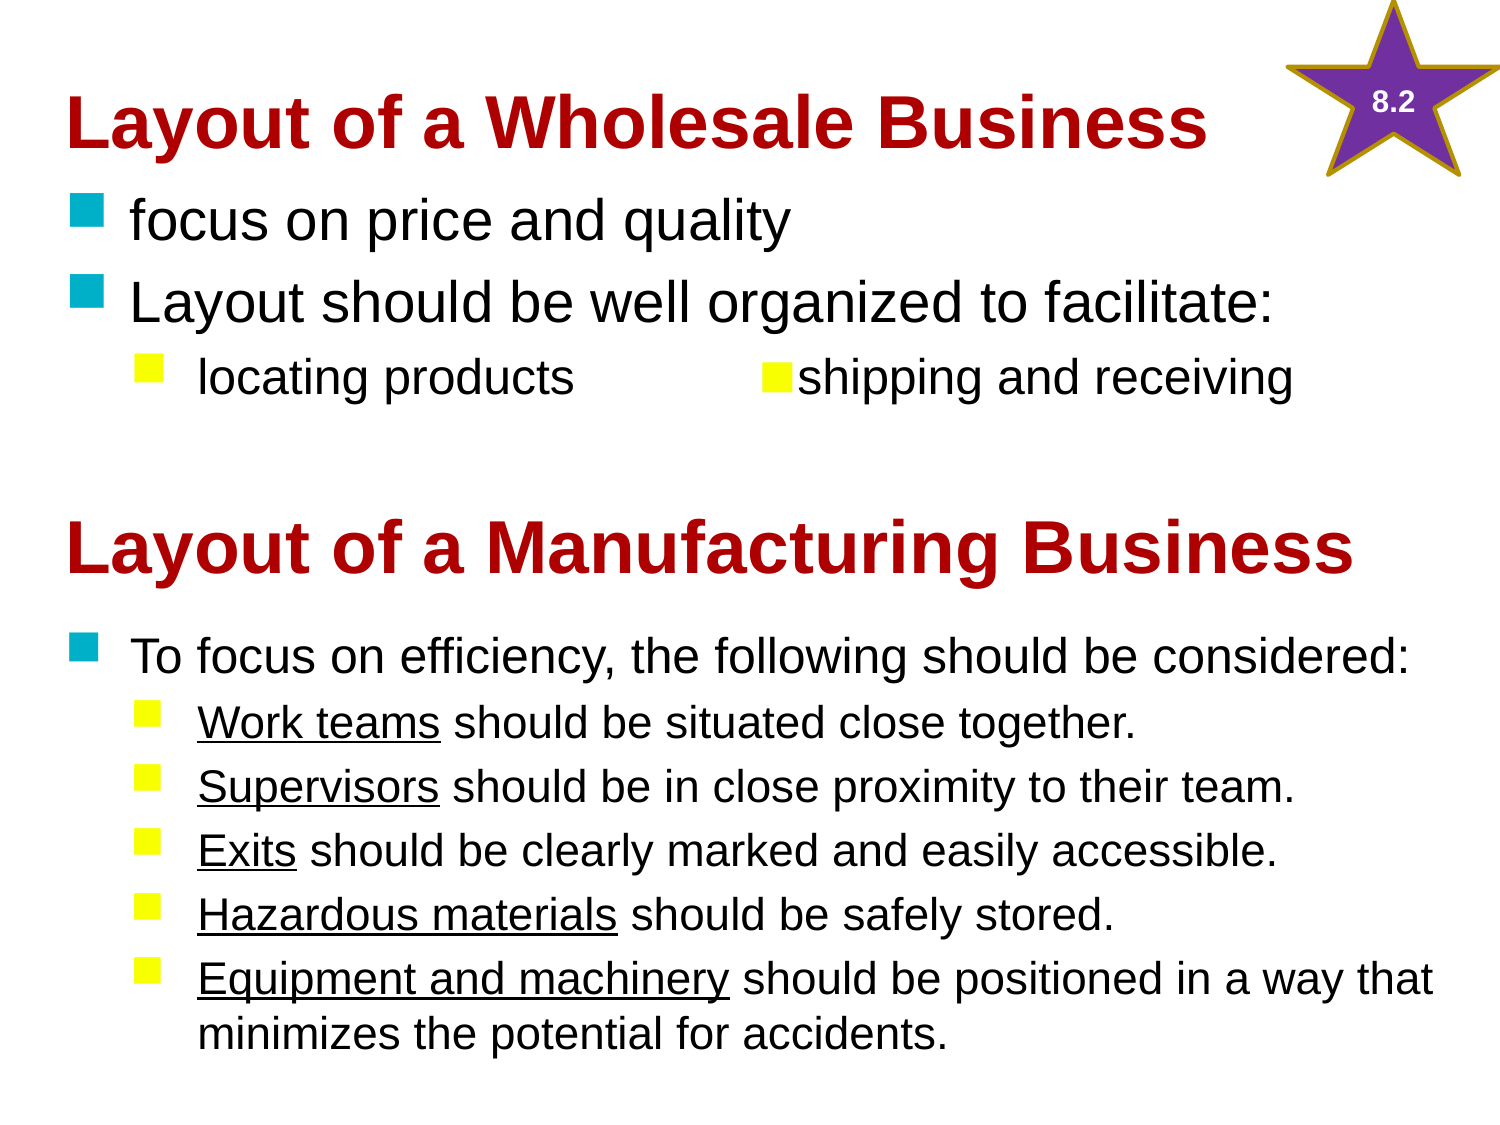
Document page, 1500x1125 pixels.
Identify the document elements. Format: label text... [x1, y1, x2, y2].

text_box 8.2 [1285, 0, 1500, 177]
text_box Layout of a Manufacturing Business [50, 450, 1450, 638]
list focus on price and quality Layout should be well organized to facilitate: locating products shipping and receiving To focus on efficiency, the following should be considered: Work teams should be situated close together. Supervisors should be in close proximity to their team. Exits should be clearly marked and easily accessible. Hazardous materials should be safely stored. Equipment and machinery should be positioned in a way that minimizes the potential for accidents. [49, 174, 1463, 988]
text_box [760, 360, 794, 394]
title Layout of a Wholesale Business [49, 24, 1351, 174]
